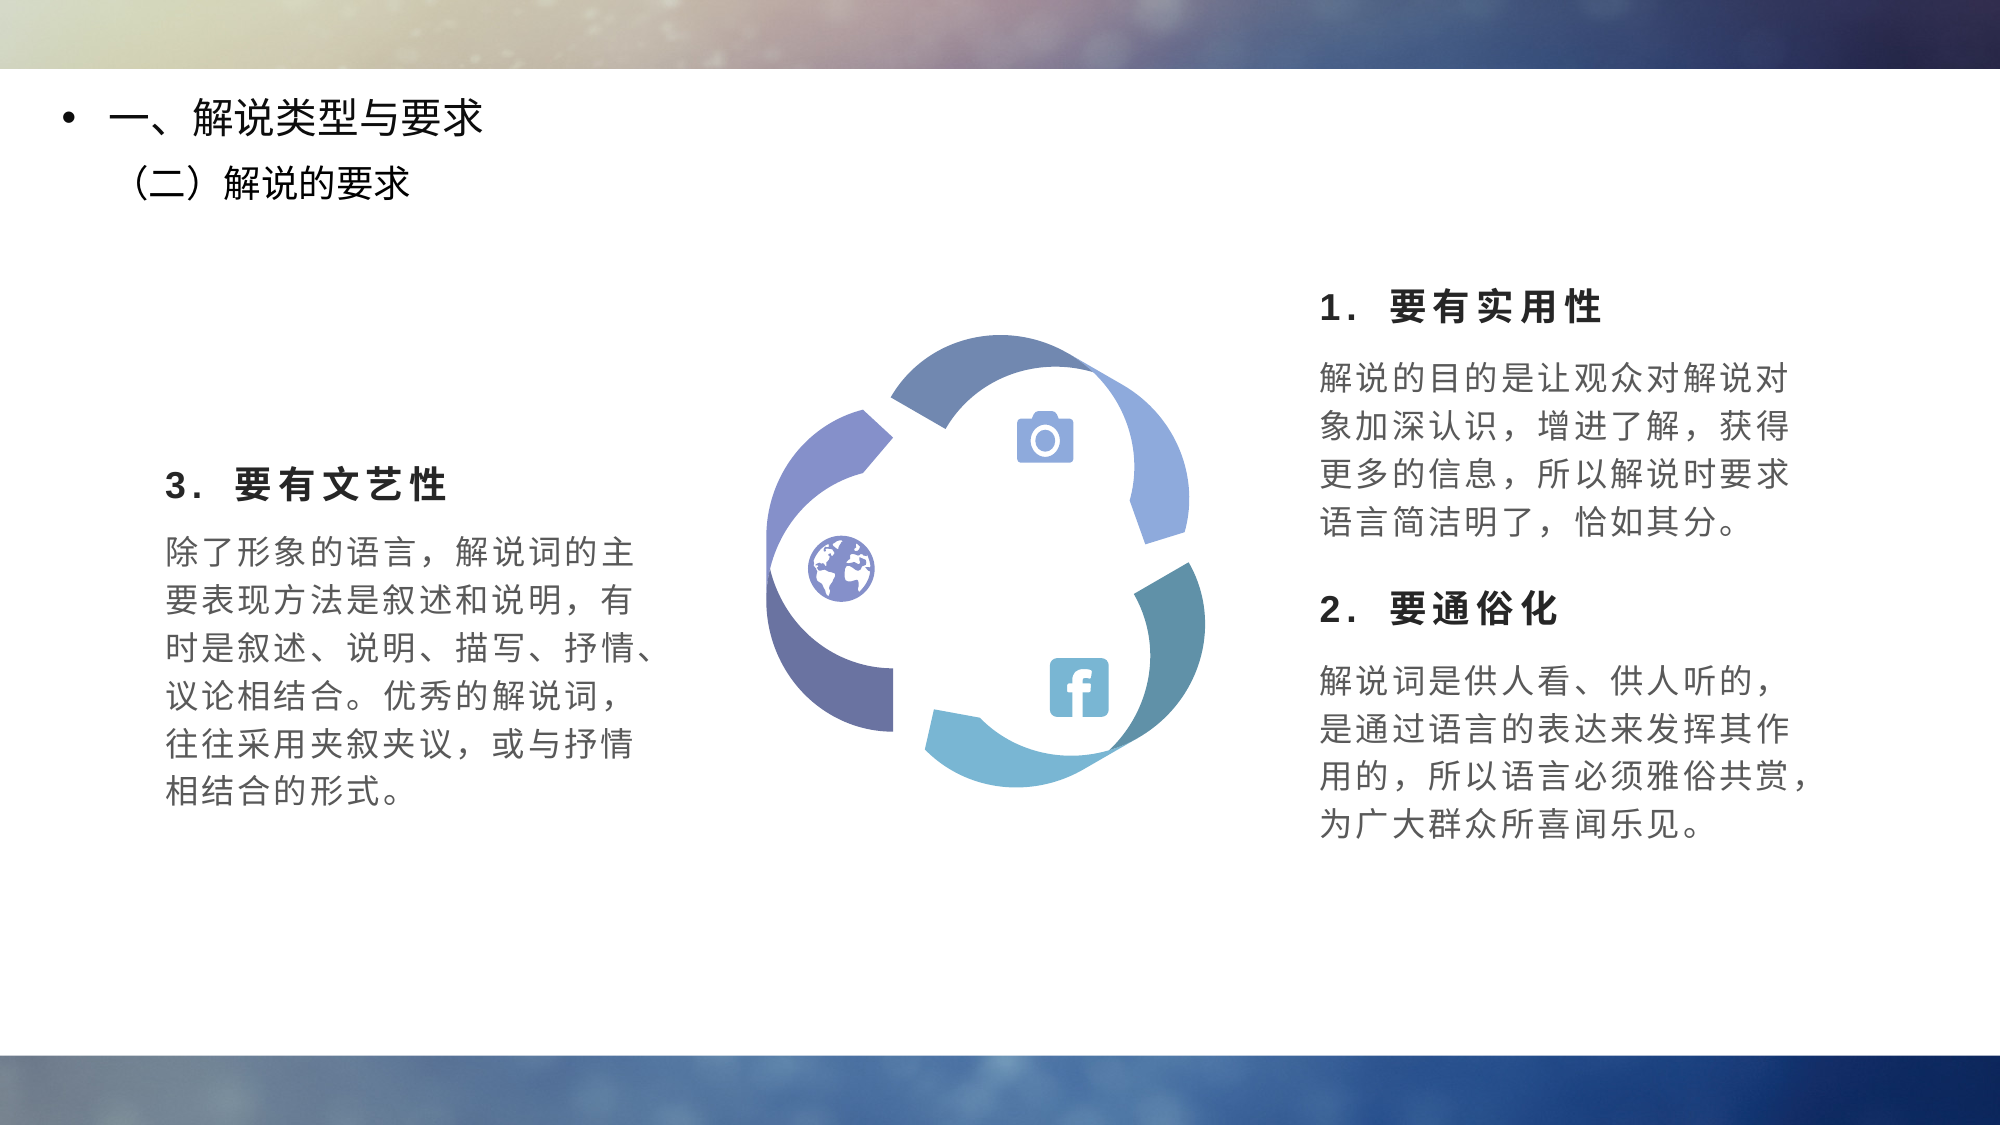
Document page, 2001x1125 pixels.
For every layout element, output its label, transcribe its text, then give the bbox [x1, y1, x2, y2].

text_box [807, 535, 875, 602]
text_box 3. 要有文艺性 [150, 444, 677, 516]
text_box （二）解说的要求 [96, 152, 427, 213]
text_box 解说的目的是让观众对解说对象加深认识，增进了解，获得更多的信息，所以解说时要求语言简洁明了，恰如其分。 [1304, 341, 1831, 568]
text_box 除了形象的语言，解说词的主要表现方法是叙述和说明，有时是叙述、说明、描写、抒情、议论相结合。优秀的解说词，往往采用夹叙夹议，或与抒情相结合的形式。 [150, 516, 677, 812]
text_box 一、解说类型与要求 [46, 84, 570, 150]
text_box 解说词是供人看、供人听的，是通过语言的表达来发挥其作用的，所以语言必须雅俗共赏，为广大群众所喜闻乐见。 [1304, 644, 1831, 859]
text_box [765, 408, 895, 733]
picture [0, 1056, 2000, 1125]
picture [0, 0, 2000, 69]
text_box 1. 要有实用性 [1304, 266, 1831, 338]
text_box [889, 333, 1191, 546]
text_box [923, 560, 1207, 789]
text_box 2. 要通俗化 [1304, 568, 1831, 641]
text_box [1017, 411, 1074, 463]
text_box [1049, 658, 1109, 717]
